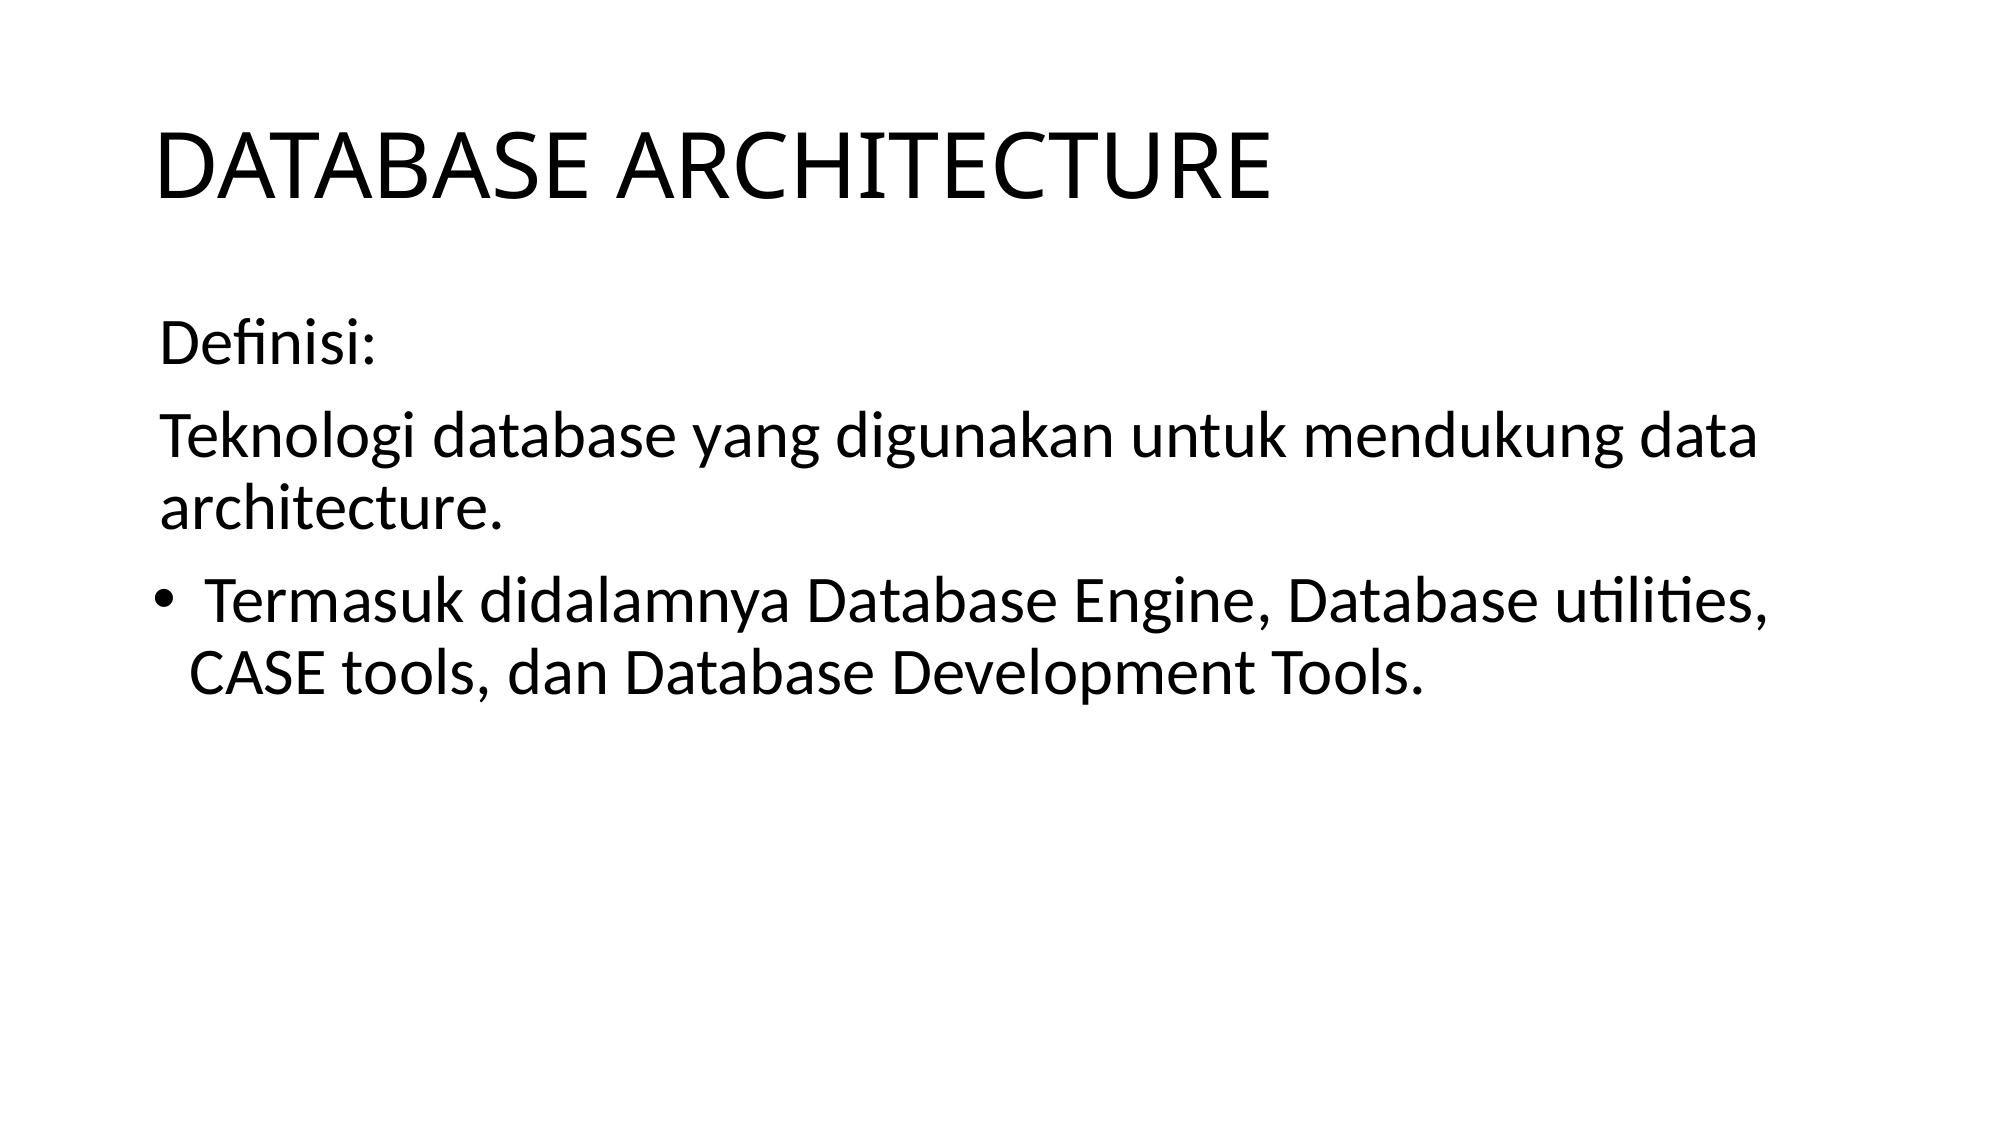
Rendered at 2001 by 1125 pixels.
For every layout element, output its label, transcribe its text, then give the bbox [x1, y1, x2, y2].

title DATABASE ARCHITECTURE [137, 59, 1863, 278]
list Definisi: Teknologi database yang digunakan untuk mendukung data architecture. Termasuk didalamnya Database Engine, Database utilities, CASE tools, dan Database Development Tools. [137, 299, 1863, 1014]
